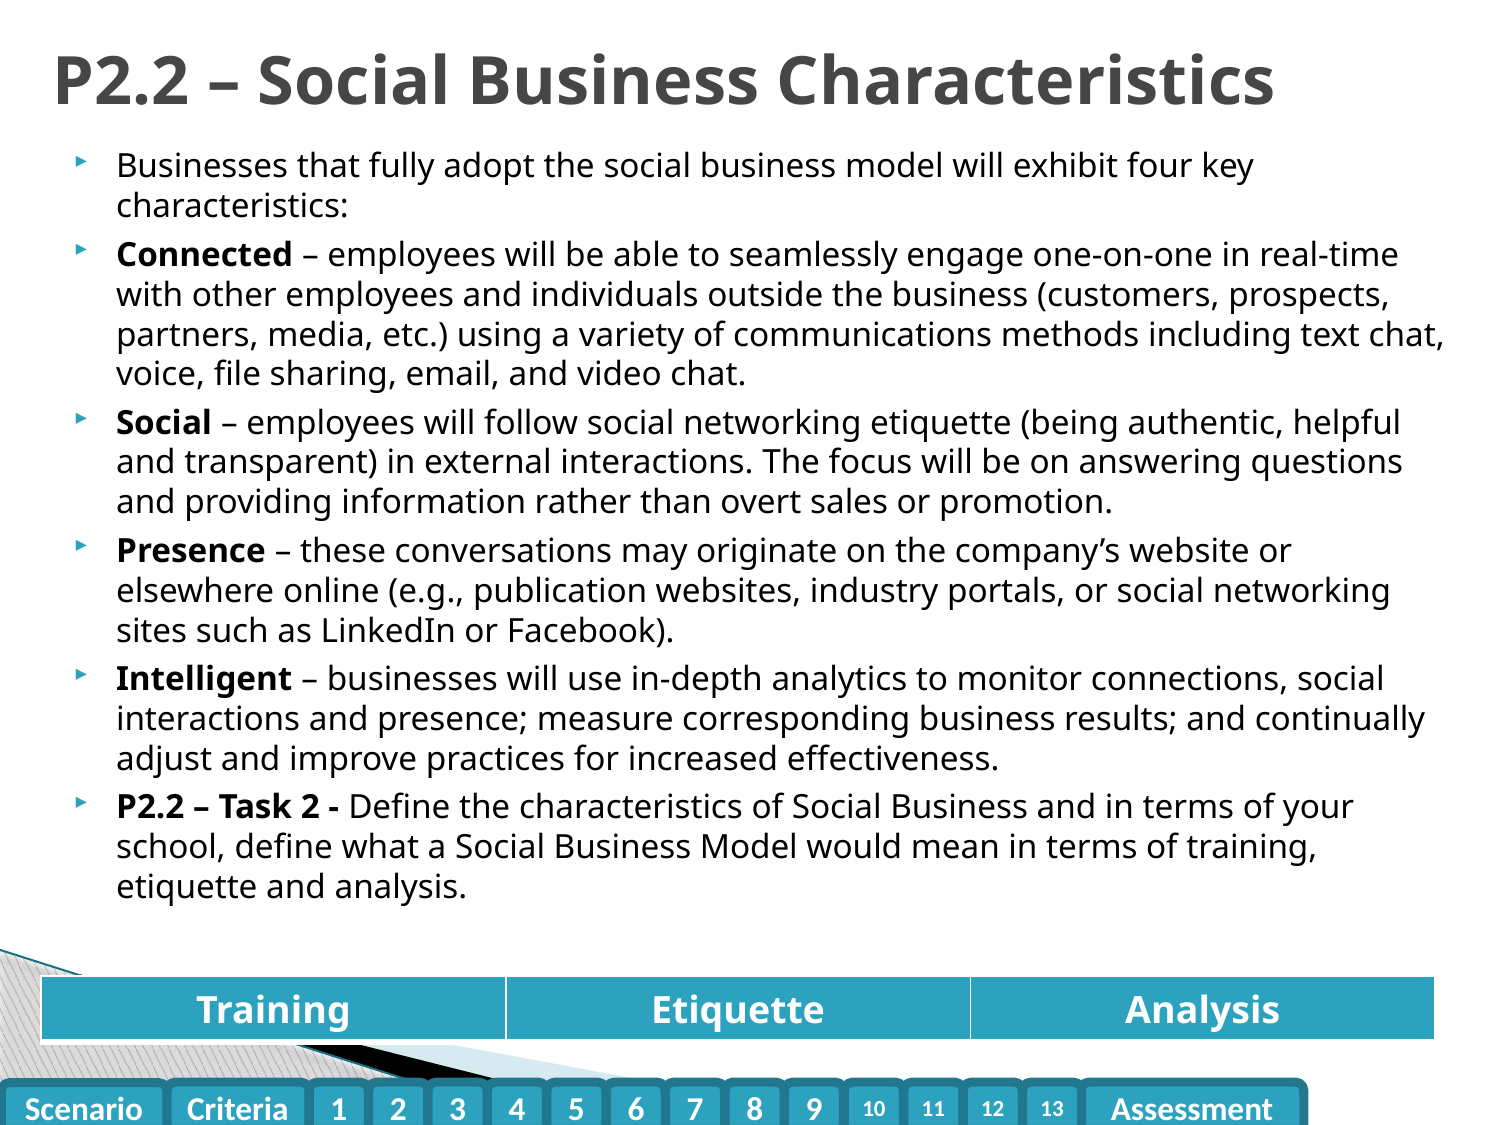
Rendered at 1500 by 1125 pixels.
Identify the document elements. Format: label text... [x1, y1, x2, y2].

table_header Training [42, 977, 505, 1039]
title P2.2 – Social Business Characteristics [37, 19, 1471, 138]
list Businesses that fully adopt the social business model will exhibit four key characteristics: Connected – employees will be able to seamlessly engage one-on-one in real-time with other employees and individuals outside the business (customers, prospects, partners, media, etc.) using a variety of communications methods including text chat, voice, file sharing, email, and video chat. Social – employees will follow social networking etiquette (being authentic, helpful and transparent) in external interactions. The focus will be on answering questions and providing information rather than overt sales or promotion. Presence – these conversations may originate on the company’s website or elsewhere online (e.g., publication websites, industry portals, or social networking sites such as LinkedIn or Facebook). Intelligent – businesses will use in-depth analytics to monitor connections, social interactions and presence; measure corresponding business results; and continually adjust and improve practices for increased effectiveness. P2.2 – Task 2 - Define the characteristics of Social Business and in terms of your school, define what a Social Business Model would mean in terms of training, etiquette and analysis. [41, 138, 1471, 976]
table_header Etiquette [507, 977, 970, 1039]
table_header Analysis [971, 977, 1434, 1039]
